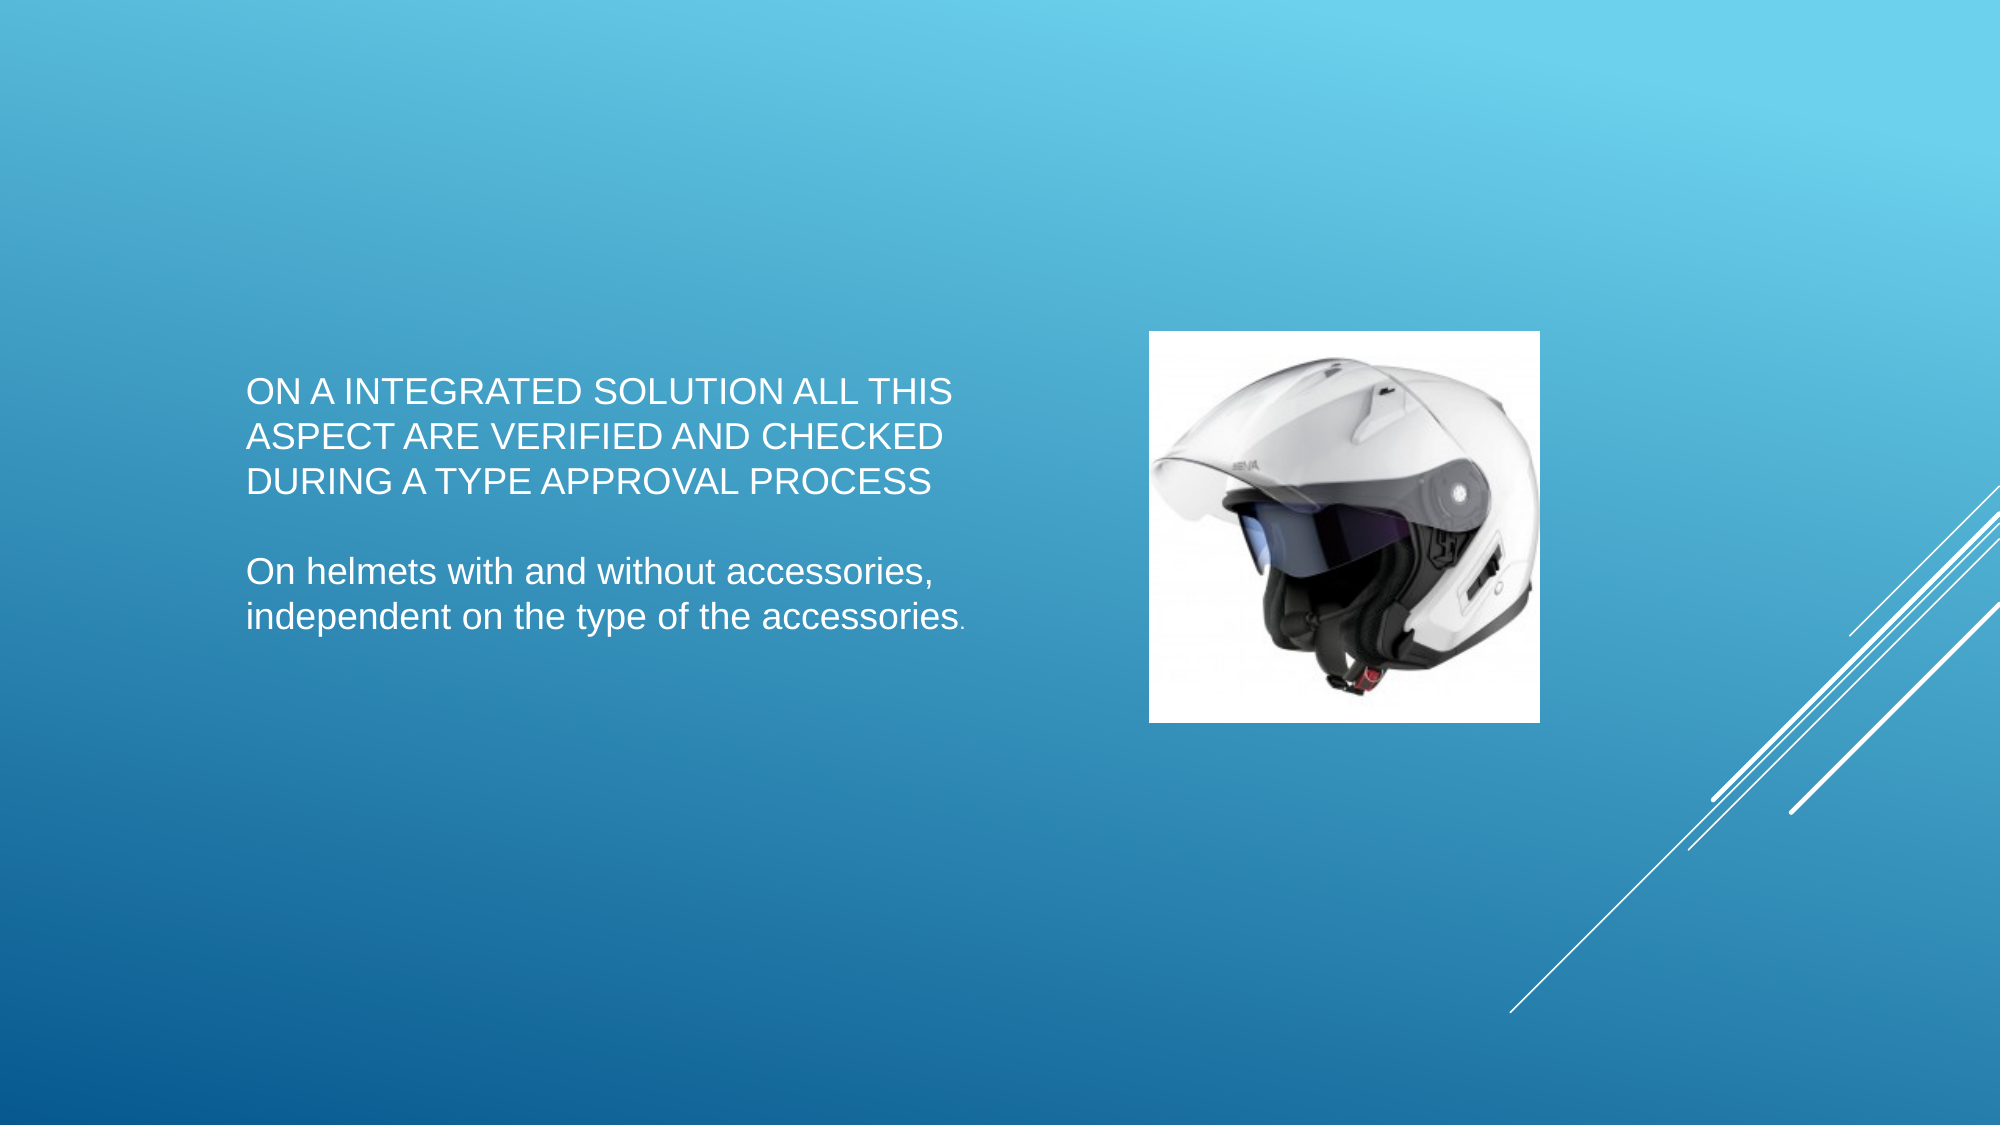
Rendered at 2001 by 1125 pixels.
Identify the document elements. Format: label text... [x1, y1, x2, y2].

picture [1148, 331, 1540, 723]
text_box ON A INTEGRATED SOLUTION ALL THIS ASPECT ARE VERIFIED AND CHECKED DURING A TYPE APPROVAL PROCESS On helmets with and without accessories, independent on the type of the accessories. [231, 359, 985, 673]
